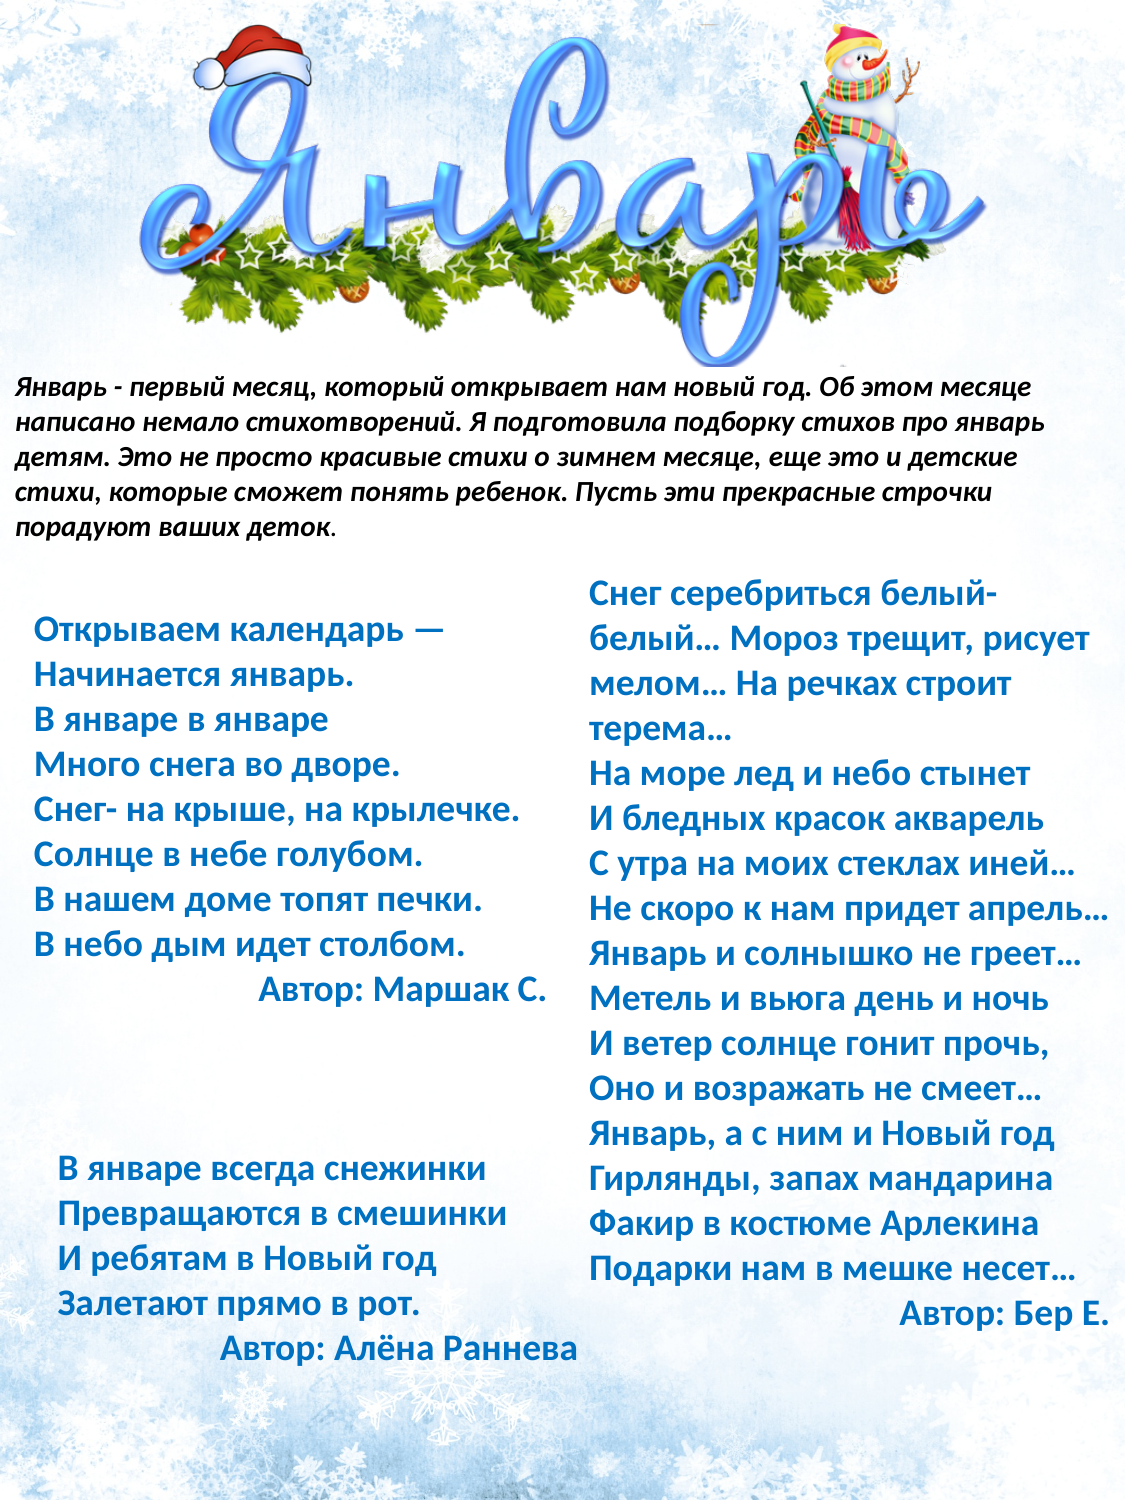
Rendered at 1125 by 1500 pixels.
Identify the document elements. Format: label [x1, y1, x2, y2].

text_box [0, 0, 1125, 1500]
